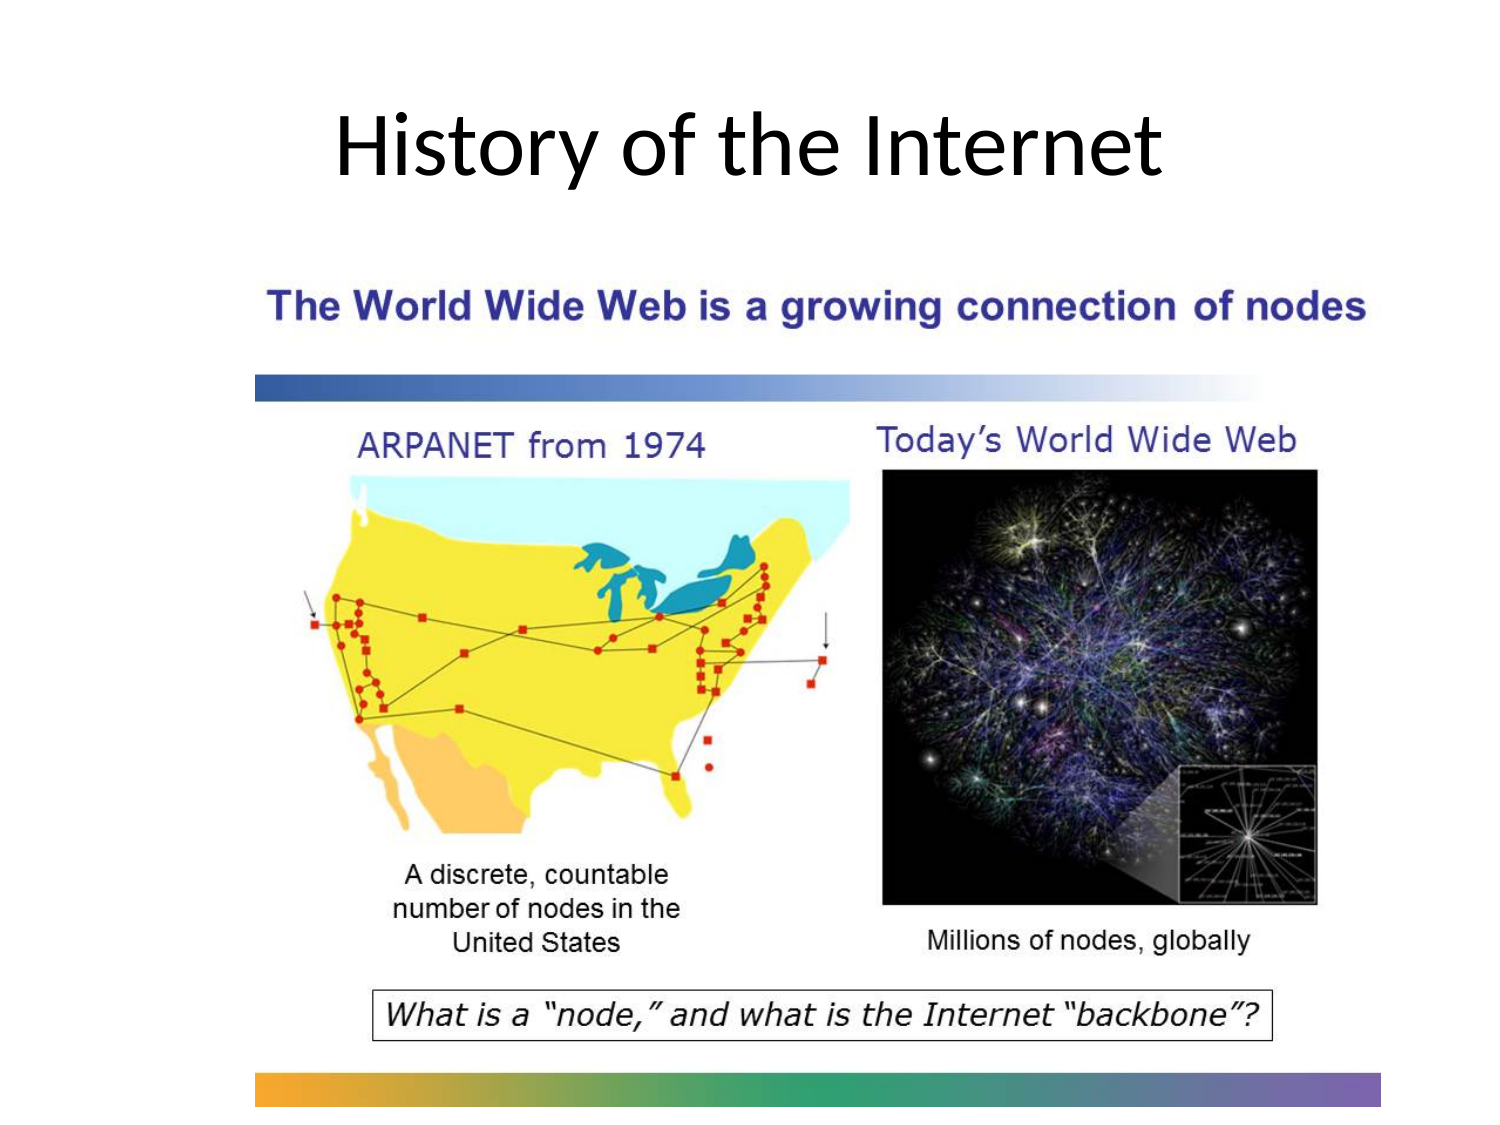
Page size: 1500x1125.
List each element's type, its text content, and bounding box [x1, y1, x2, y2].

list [254, 262, 1381, 1107]
title History of the Internet [75, 45, 1425, 233]
